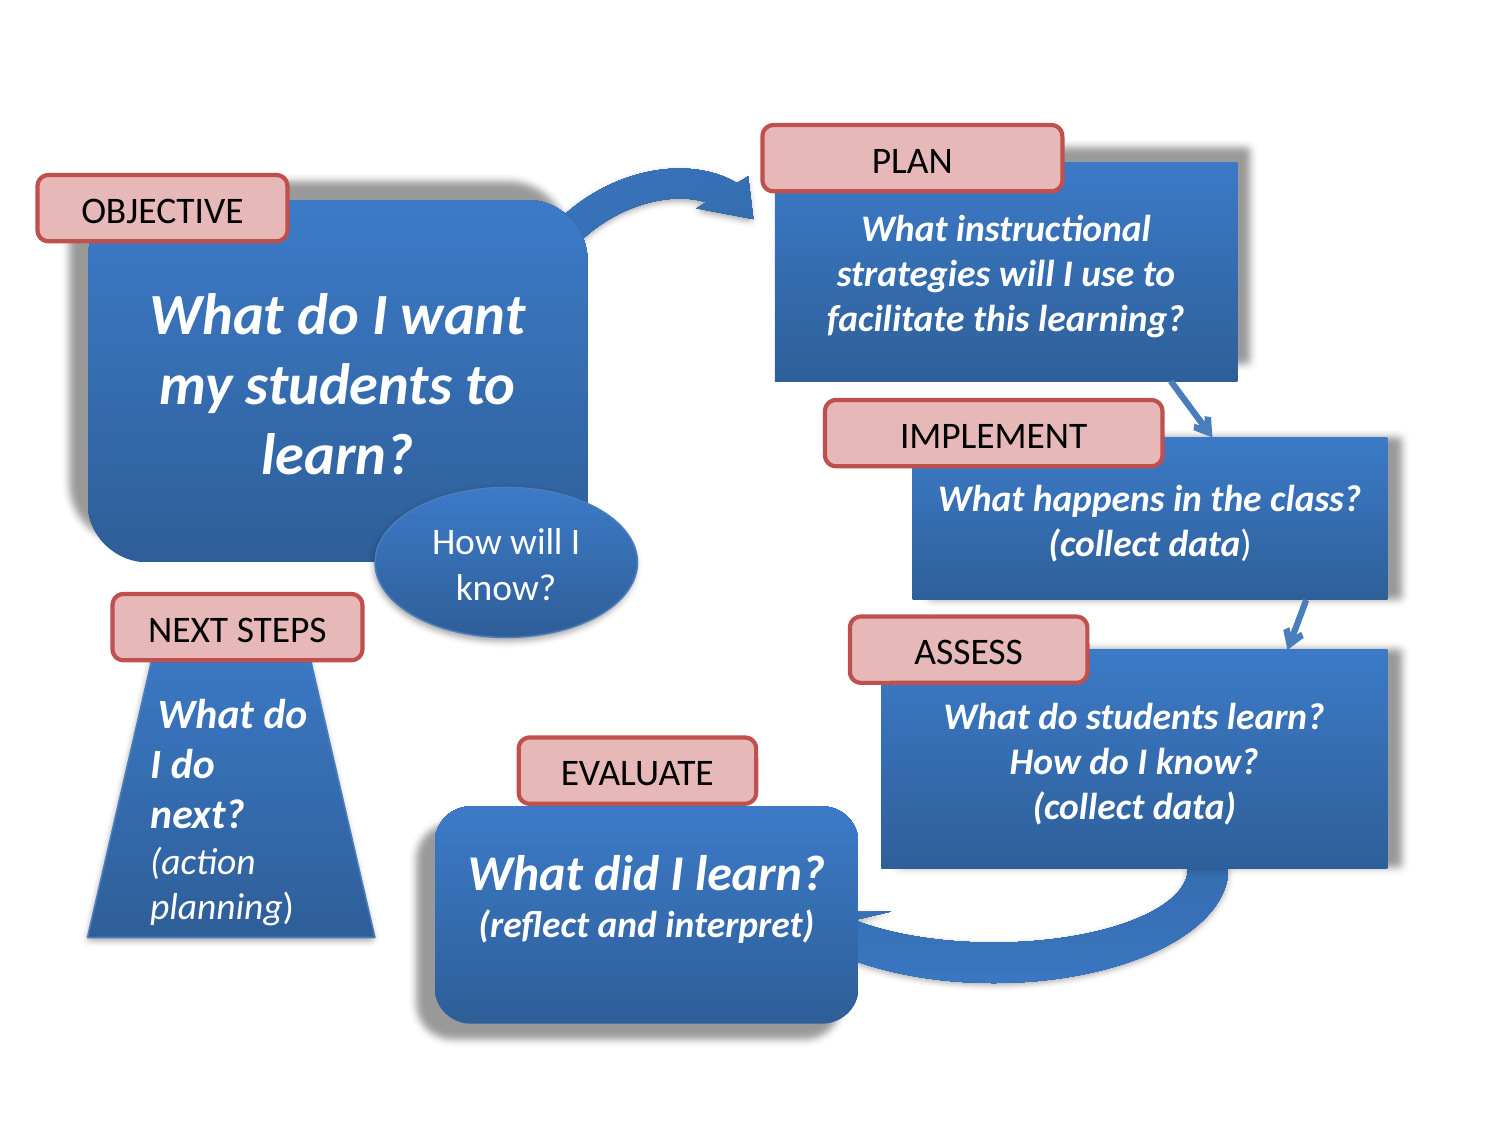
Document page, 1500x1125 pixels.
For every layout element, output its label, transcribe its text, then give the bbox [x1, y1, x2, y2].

text_box NEXT STEPS [110, 591, 365, 663]
text_box What do students learn? How do I know? (collect data) [881, 649, 1388, 869]
text_box What happens in the class? (collect data) [912, 437, 1388, 600]
text_box ASSESS [847, 614, 1090, 685]
text_box OBJECTIVE [35, 172, 290, 244]
text_box What did I learn? (reflect and interpret) [434, 806, 859, 1024]
text_box What do I want my students to learn? [87, 199, 588, 563]
text_box What do I do next? (action planning) [86, 663, 376, 939]
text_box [1287, 599, 1307, 651]
text_box [859, 875, 1228, 984]
text_box What instructional strategies will I use to facilitate this learning? [774, 162, 1238, 382]
text_box IMPLEMENT [822, 397, 1165, 469]
text_box EVALUATE [516, 735, 759, 806]
text_box How will I know? [374, 486, 639, 639]
text_box PLAN [760, 122, 1065, 194]
text_box [568, 168, 754, 238]
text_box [1170, 380, 1213, 438]
